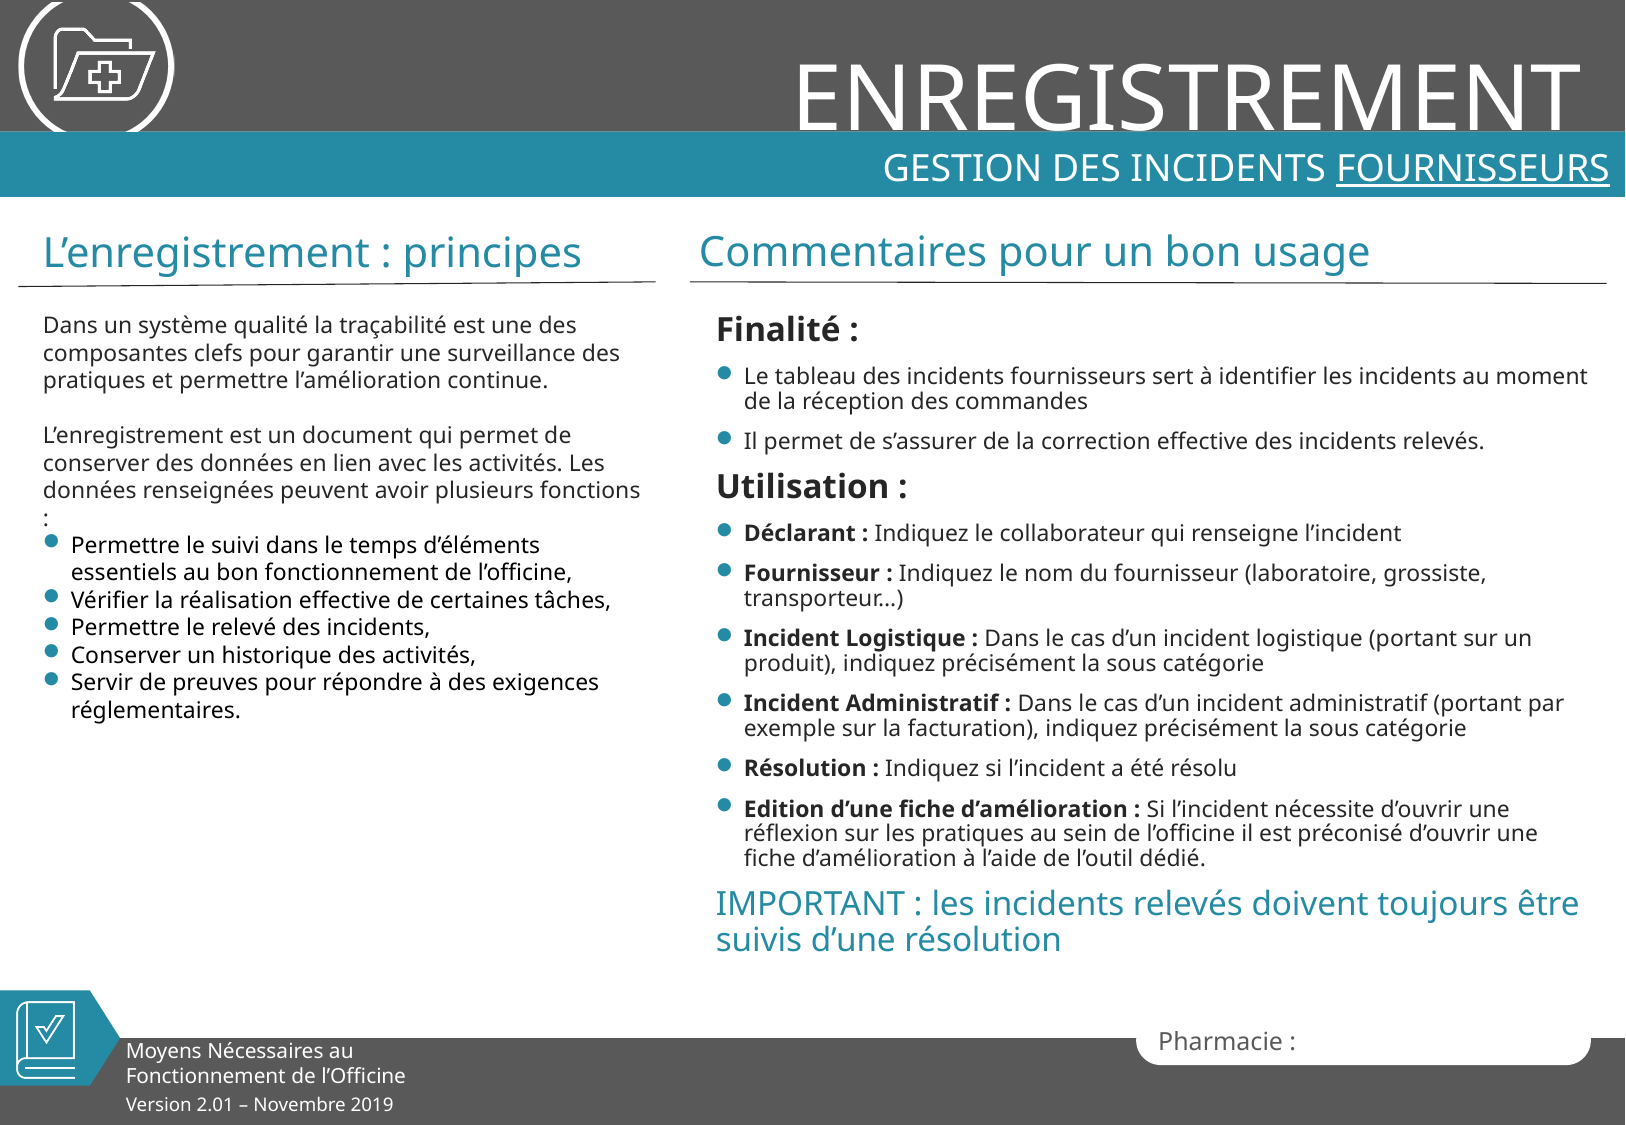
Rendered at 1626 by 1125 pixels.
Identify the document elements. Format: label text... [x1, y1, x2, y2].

title Gestion des incidents Fournisseurs [52, 132, 1625, 207]
picture [18, 2, 175, 132]
picture [16, 1001, 75, 1079]
list Finalité : Le tableau des incidents fournisseurs sert à identifier les incidents au moment de la réception des commandes Il permet de s’assurer de la correction effective des incidents relevés. Utilisation : Déclarant : Indiquez le collaborateur qui renseigne l’incident Fournisseur : Indiquez le nom du fournisseur (laboratoire, grossiste, transporteur…) Incident Logistique : Dans le cas d’un incident logistique (portant sur un produit), indiquez précisément la sous catégorie Incident Administratif : Dans le cas d’un incident administratif (portant par exemple sur la facturation), indiquez précisément la sous catégorie Résolution : Indiquez si l’incident a été résolu Edition d’une fiche d’amélioration : Si l’incident nécessite d’ouvrir une réflexion sur les pratiques au sein de l’officine il est préconisé d’ouvrir une fiche d’amélioration à l’aide de l’outil dédié. IMPORTANT : les incidents relevés doivent toujours être suivis d’une résolution [700, 305, 1607, 965]
